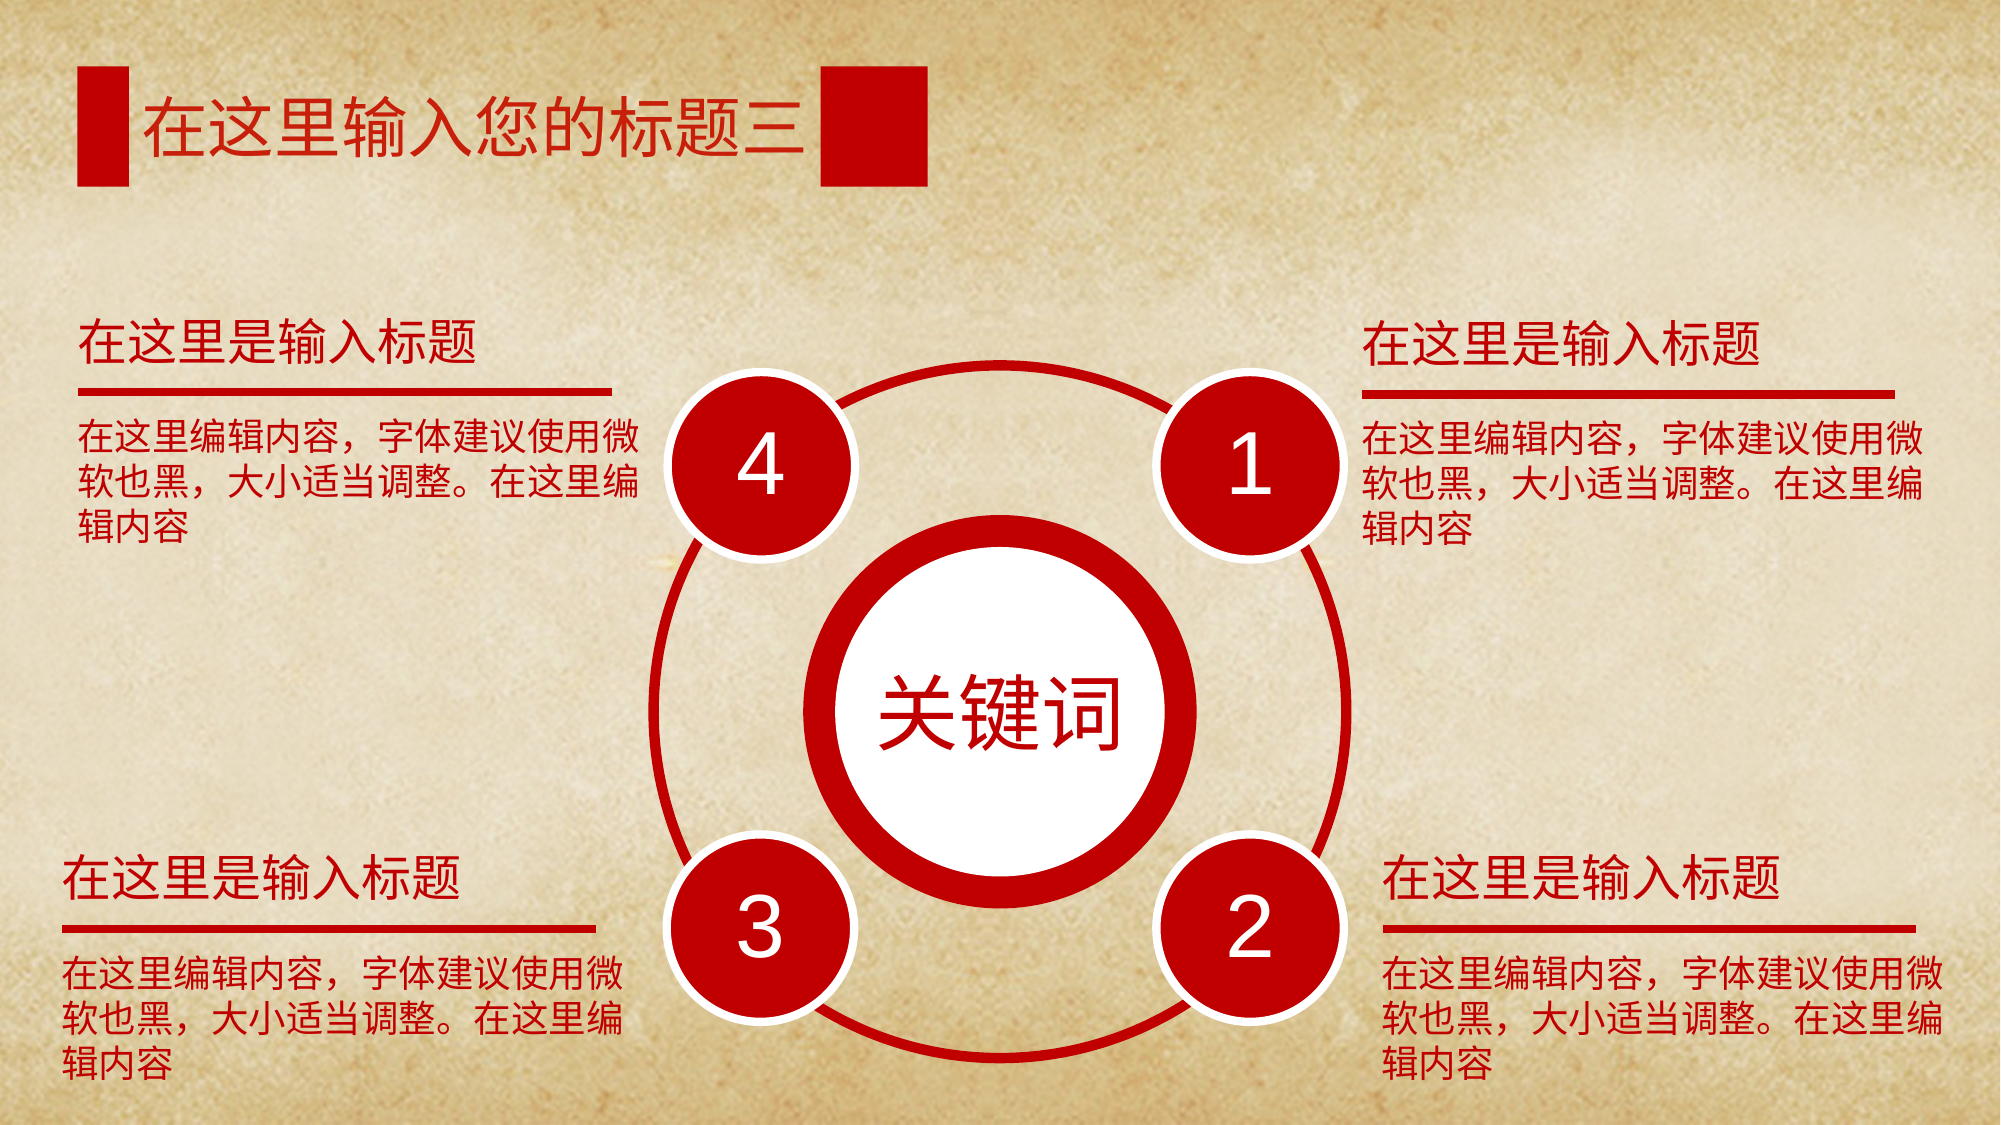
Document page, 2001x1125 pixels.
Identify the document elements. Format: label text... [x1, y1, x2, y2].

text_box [46, 839, 640, 1094]
text_box [652, 364, 1348, 1060]
text_box [810, 769, 1190, 910]
text_box [844, 545, 1155, 653]
text_box 关键词 [799, 653, 1201, 769]
picture [0, 0, 2001, 1125]
text_box 4 [666, 371, 857, 561]
text_box 3 [665, 833, 856, 1023]
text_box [77, 66, 928, 187]
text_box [1366, 839, 1960, 1094]
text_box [62, 302, 656, 558]
text_box [811, 513, 1189, 653]
text_box 1 [1155, 371, 1345, 561]
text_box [1346, 304, 1939, 560]
text_box [844, 769, 1156, 878]
text_box 2 [1155, 833, 1345, 1023]
